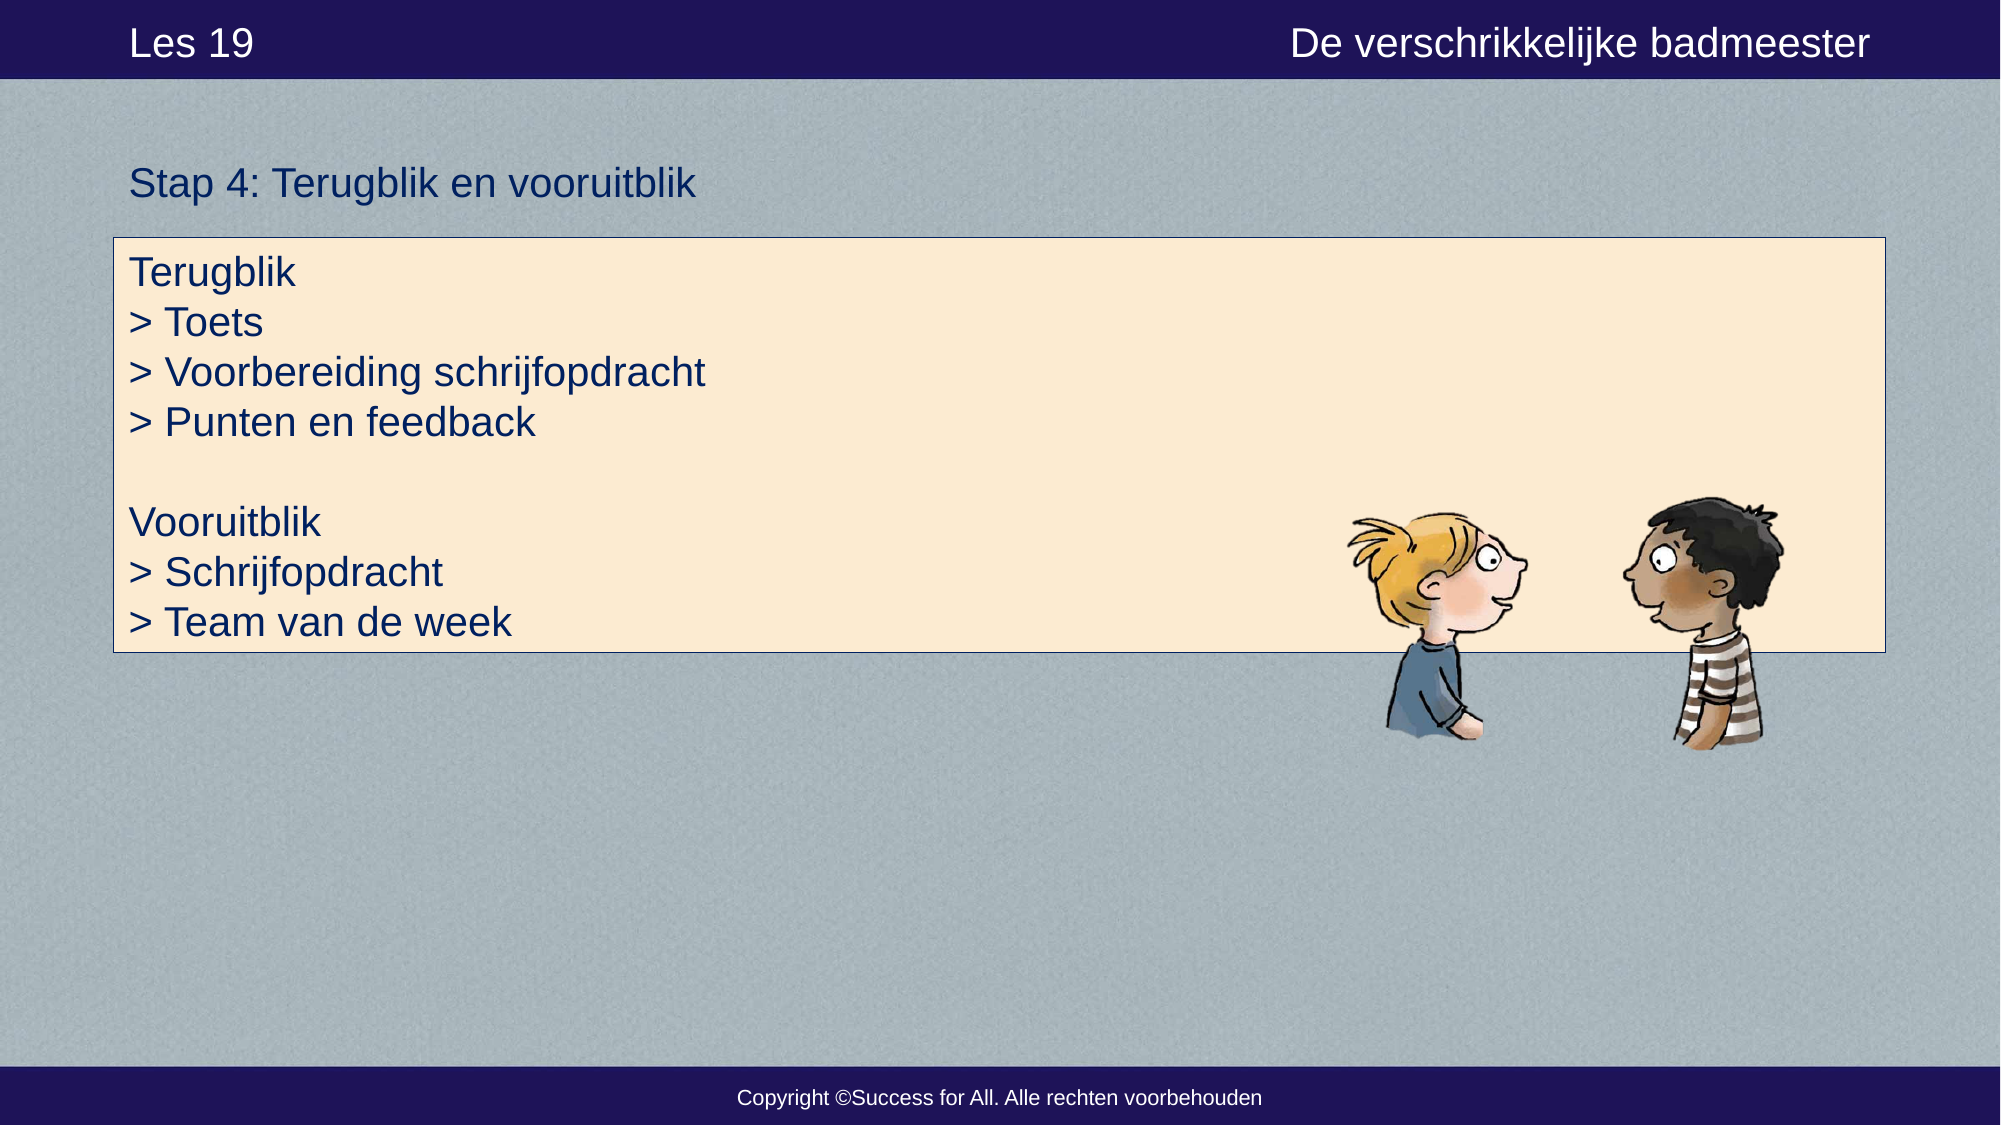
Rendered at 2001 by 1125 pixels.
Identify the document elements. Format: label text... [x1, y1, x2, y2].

text_box Stap 4: Terugblik en vooruitblik [113, 148, 1635, 214]
picture [0, 0, 2001, 1125]
text_box Terugblik > Toets > Voorbereiding schrijfopdracht > Punten en feedback Vooruitblik > Schrijfopdracht > Team van de week [113, 237, 1886, 653]
text_box De verschrikkelijke badmeester [999, 8, 1886, 73]
text_box Les 19 [114, 8, 354, 73]
text_box Copyright ©Success for All. Alle rechten voorbehouden [0, 1076, 2000, 1125]
